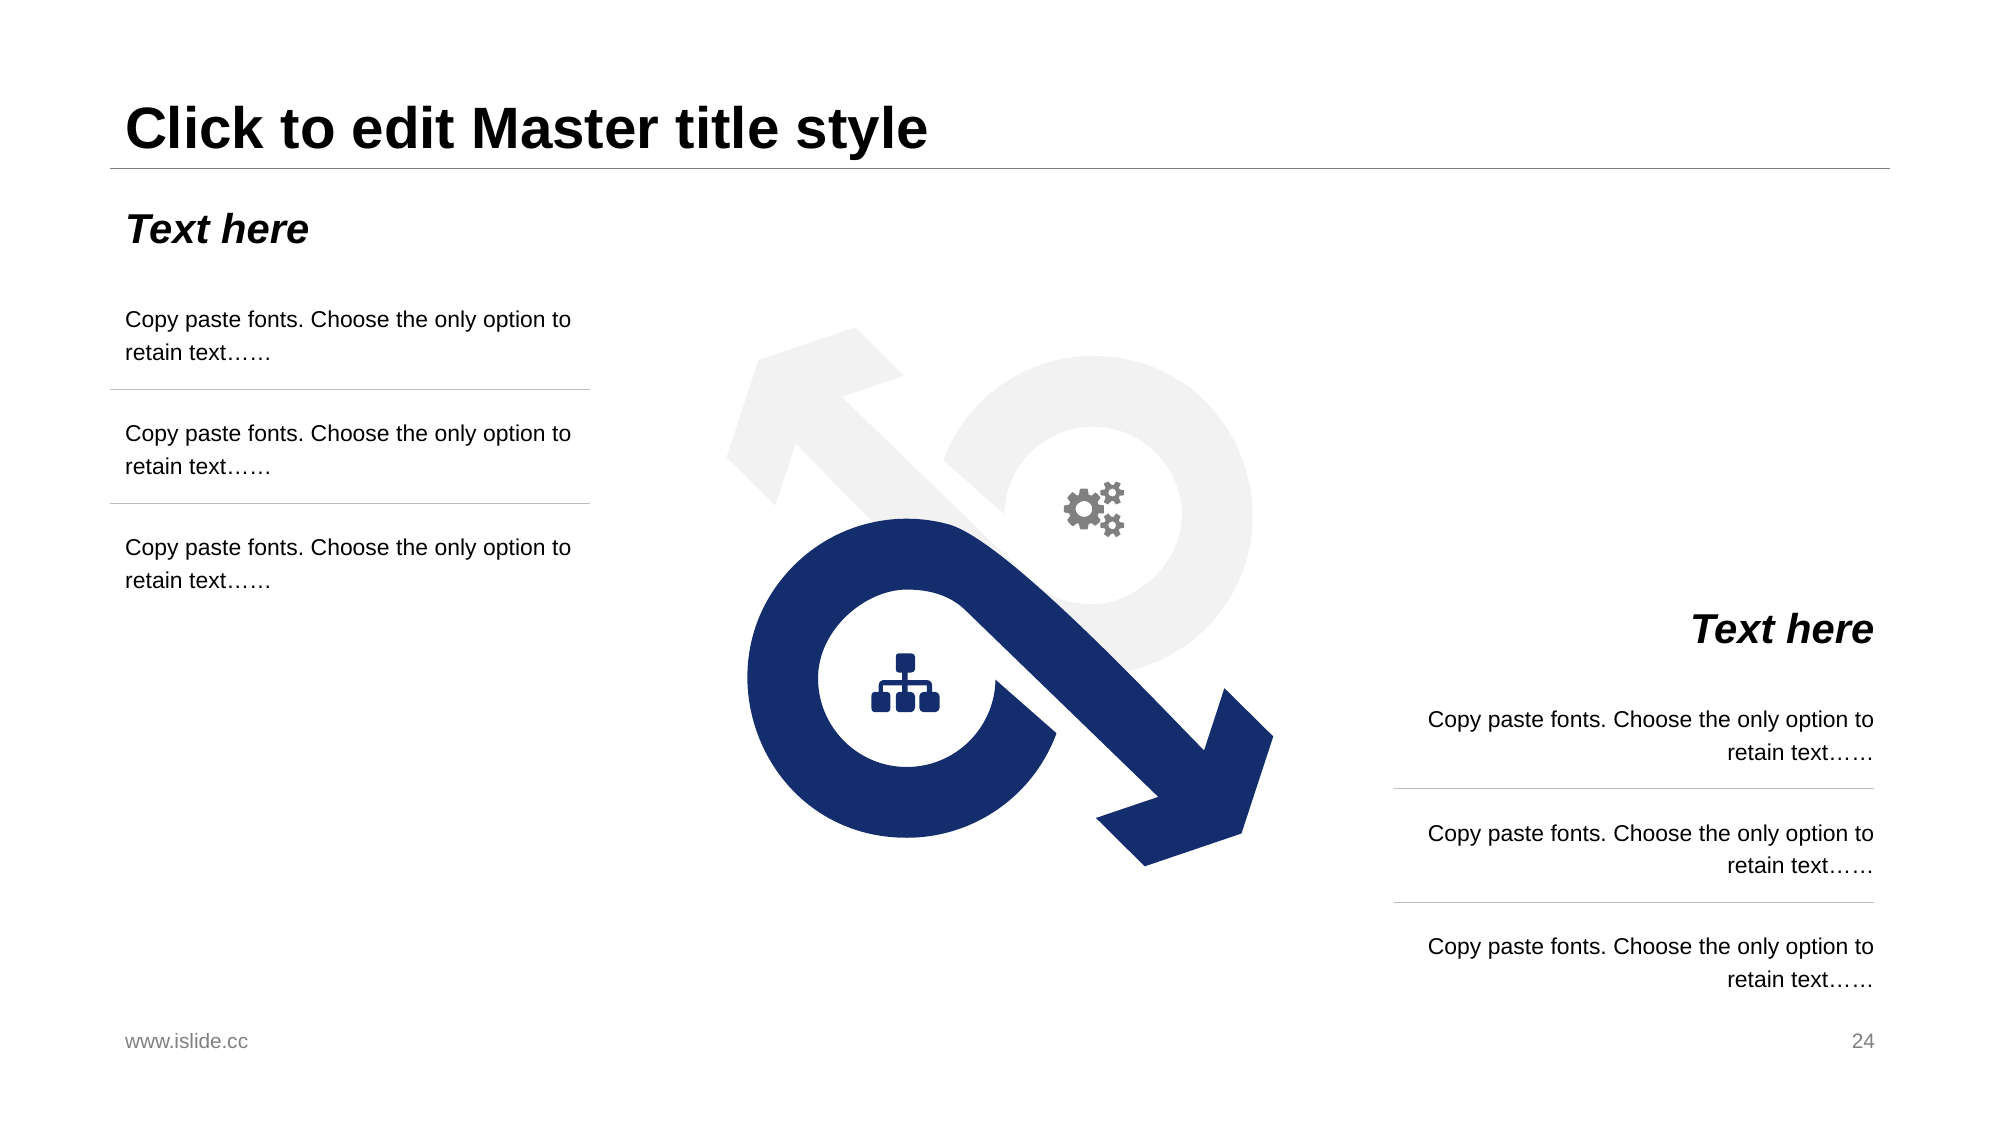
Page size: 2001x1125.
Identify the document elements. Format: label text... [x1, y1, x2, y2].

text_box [110, 185, 1890, 1009]
title Click to edit Master title style [109, 0, 1890, 169]
slide_number 24 [1412, 1023, 1890, 1058]
footer www.islide.cc [109, 1023, 790, 1058]
